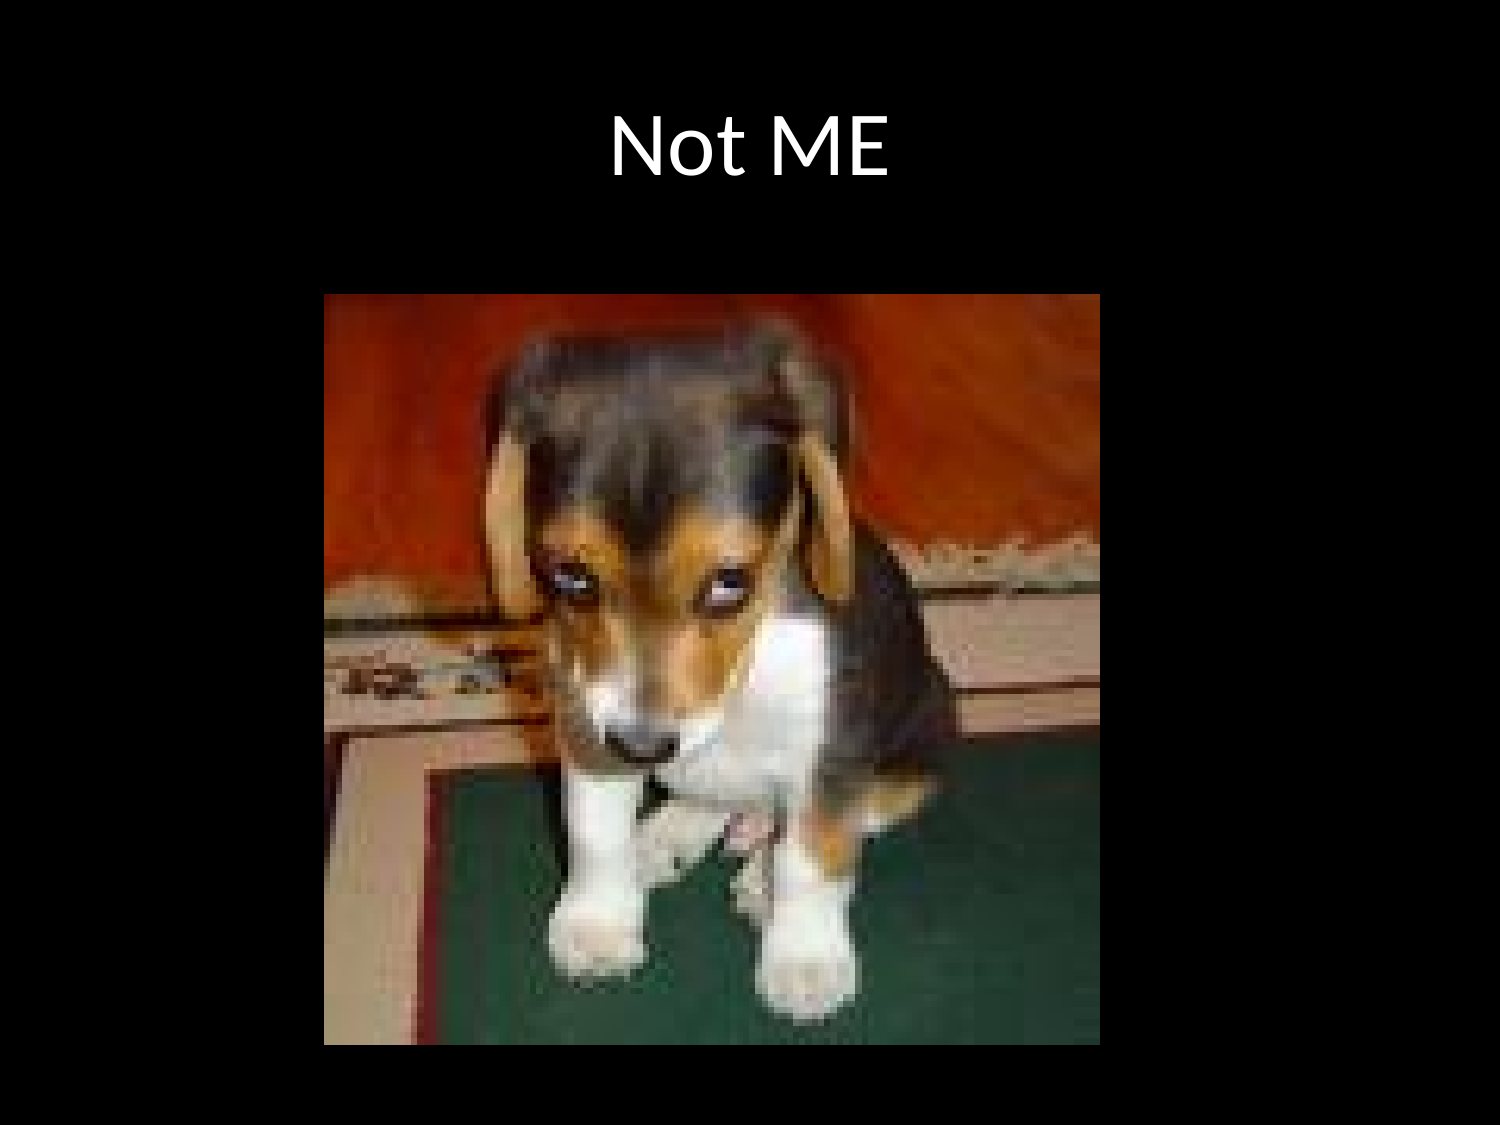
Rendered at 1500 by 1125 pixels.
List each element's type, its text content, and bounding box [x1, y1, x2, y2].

title Not ME [75, 45, 1425, 233]
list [324, 294, 1101, 1046]
